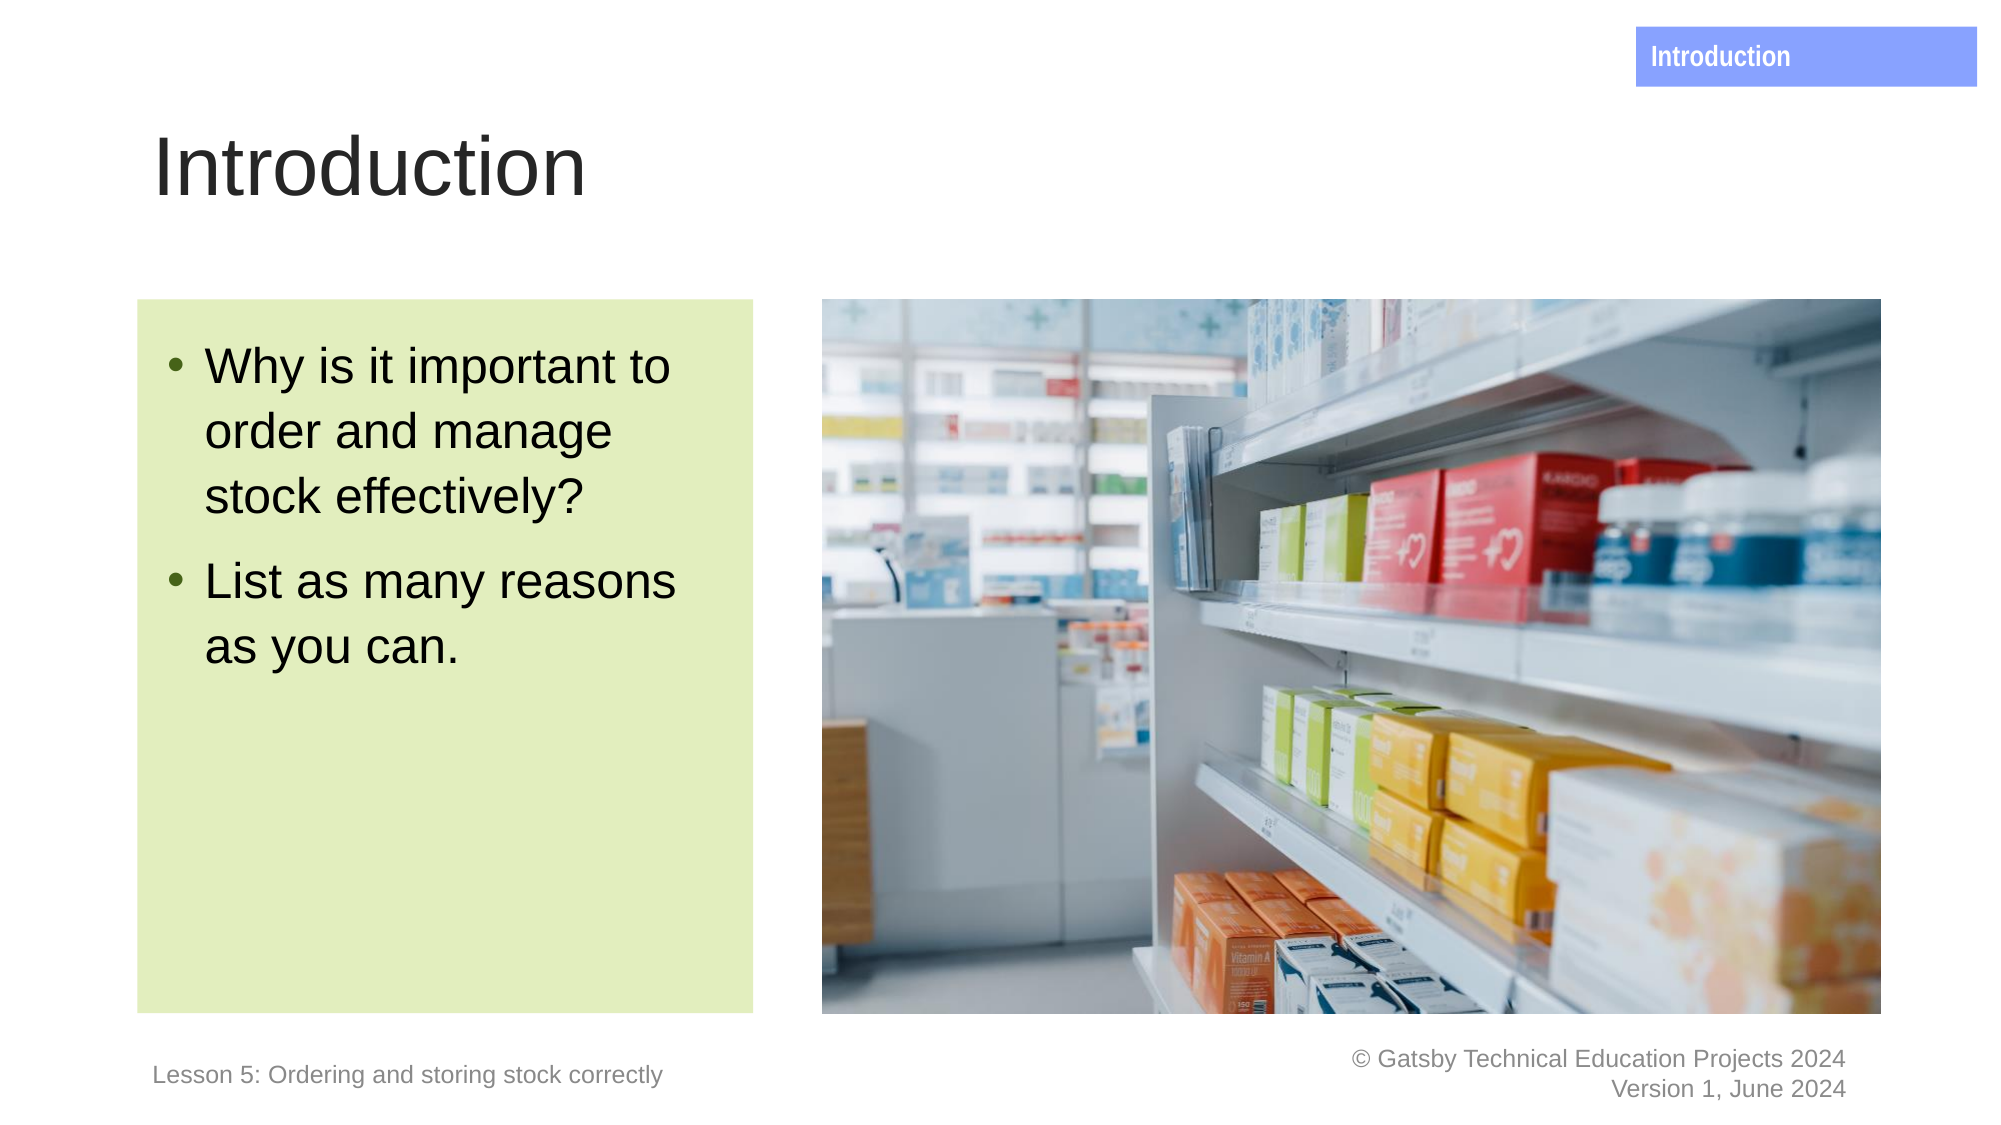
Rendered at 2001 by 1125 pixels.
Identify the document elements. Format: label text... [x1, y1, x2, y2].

title Introduction [137, 59, 1863, 278]
list Why is it important to order and manage stock effectively? List as many reasons as you can. [137, 299, 754, 1014]
list Lesson 5: Ordering and storing stock correctly [137, 1042, 934, 1103]
list Introduction [1636, 26, 1978, 87]
picture [822, 299, 1881, 1014]
